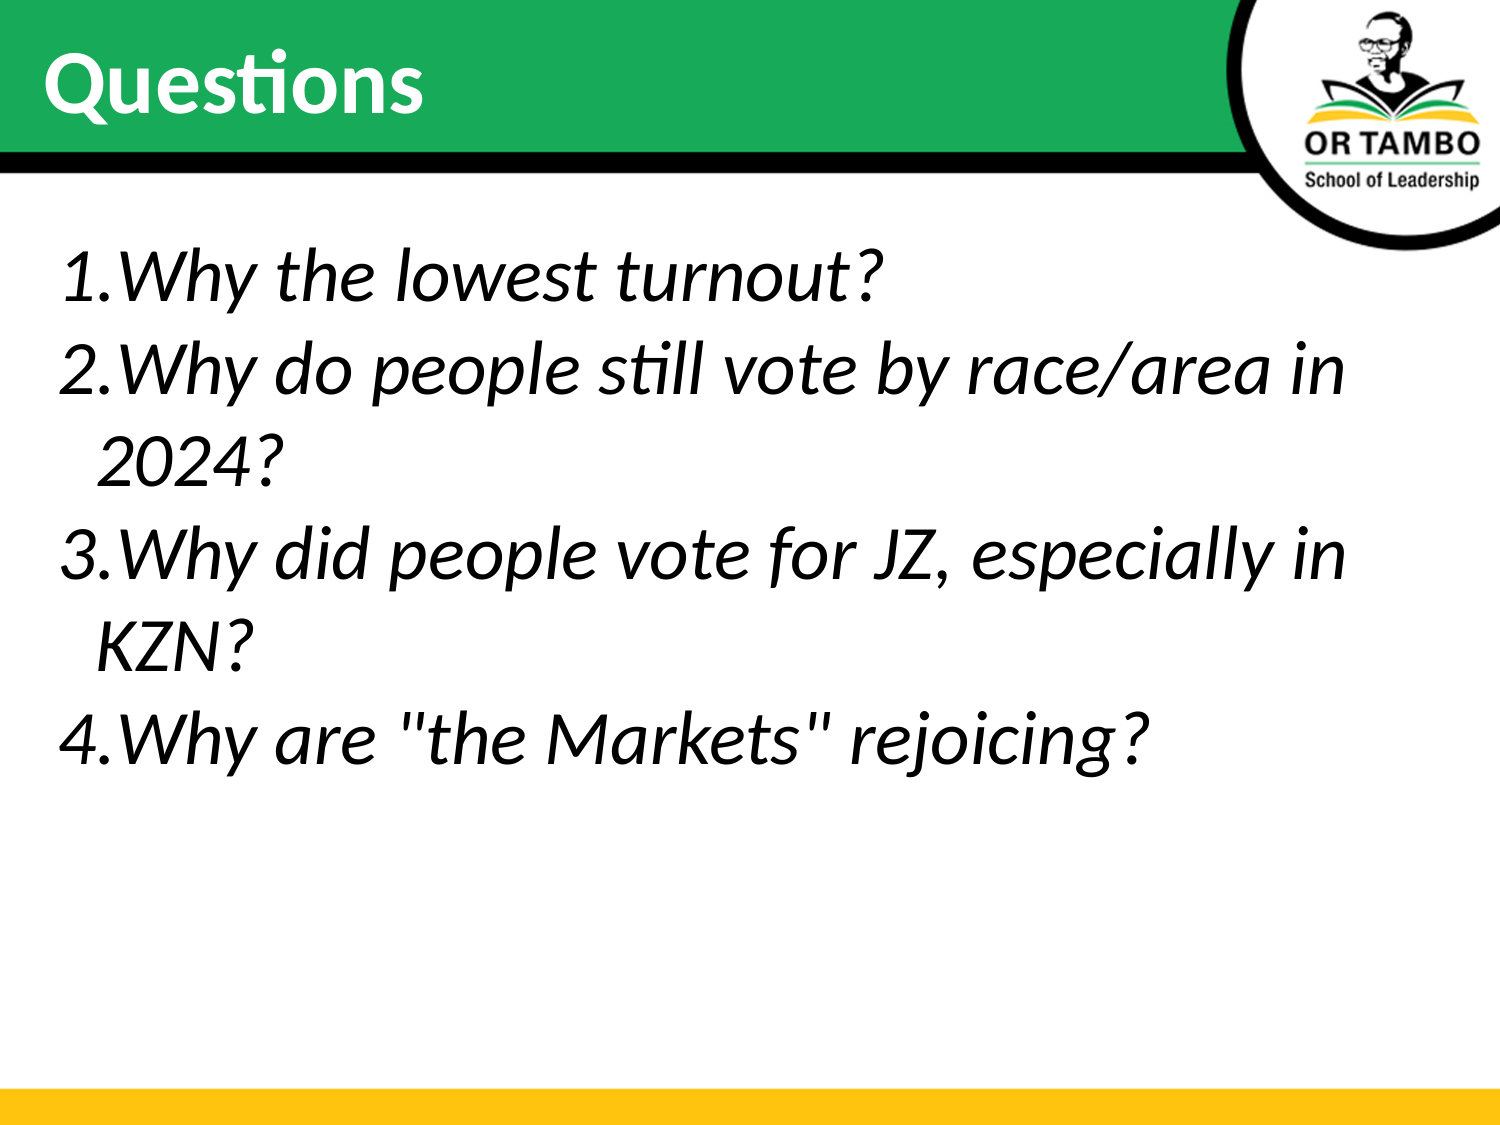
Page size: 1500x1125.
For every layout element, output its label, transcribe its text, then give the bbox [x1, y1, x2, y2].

title Questions [35, 0, 1387, 154]
text_box Why the lowest turnout? Why do people still vote by race/area in 2024? Why did people vote for JZ, especially in KZN? Why are "the Markets" rejoicing? [50, 217, 1400, 788]
picture [0, 0, 1500, 1125]
